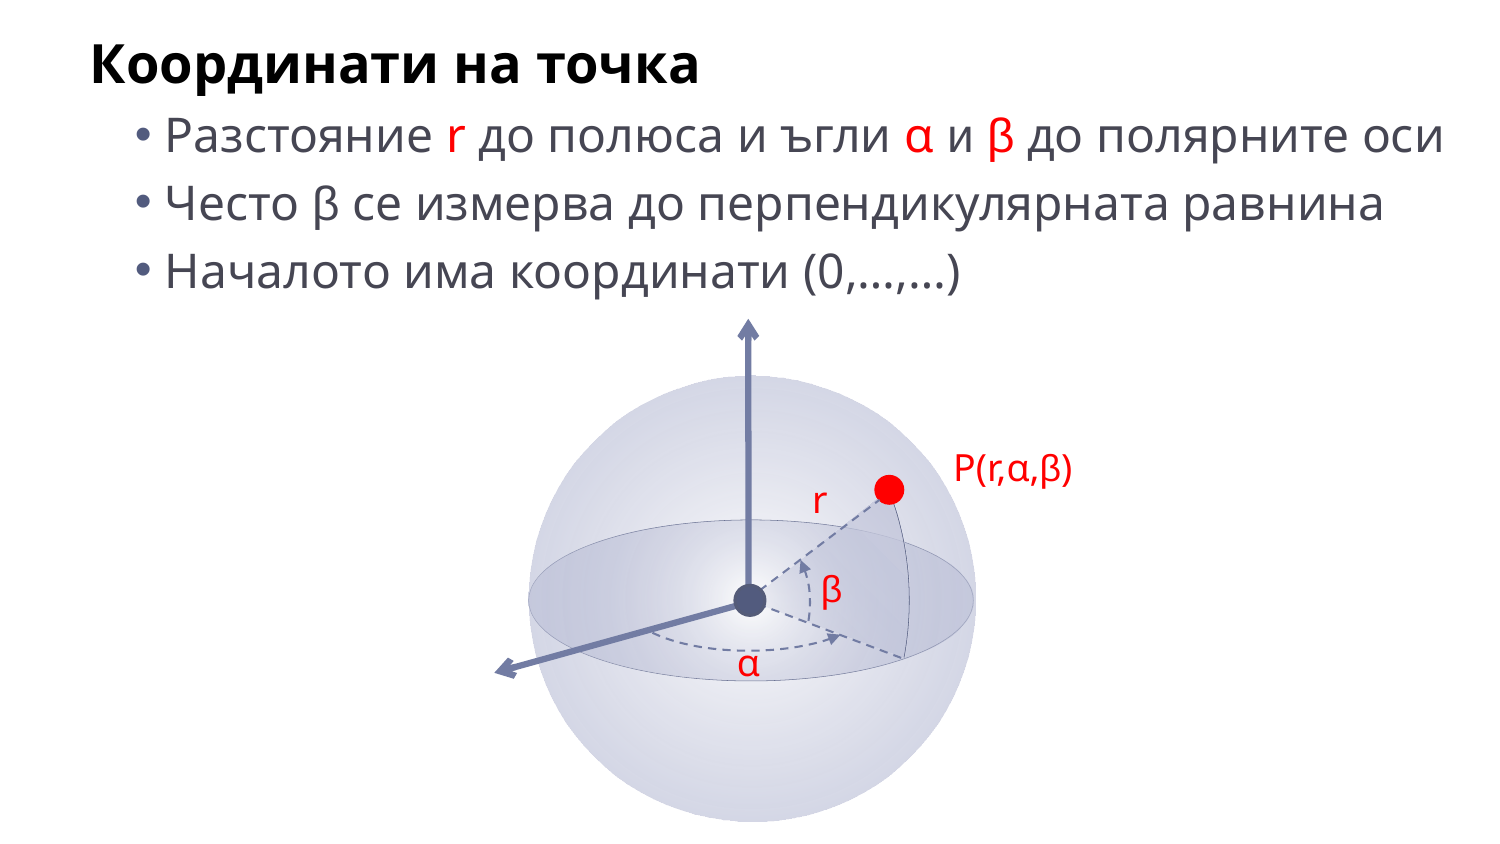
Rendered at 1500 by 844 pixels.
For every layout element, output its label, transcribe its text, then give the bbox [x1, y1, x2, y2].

text_box r [789, 467, 851, 500]
text_box [733, 585, 742, 601]
text_box [754, 599, 767, 606]
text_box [760, 500, 880, 591]
text_box β [770, 556, 893, 604]
text_box α [687, 672, 809, 693]
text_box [758, 604, 905, 660]
text_box P(r,α,β) [952, 435, 1074, 498]
list Координати на точка Разстояние r до полюса и ъгли α и β до полярните оси Често β се измерва до перпендикулярната равнина Началото има координати (0,…,…) [75, 21, 1475, 835]
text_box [493, 601, 751, 674]
text_box [872, 473, 906, 507]
